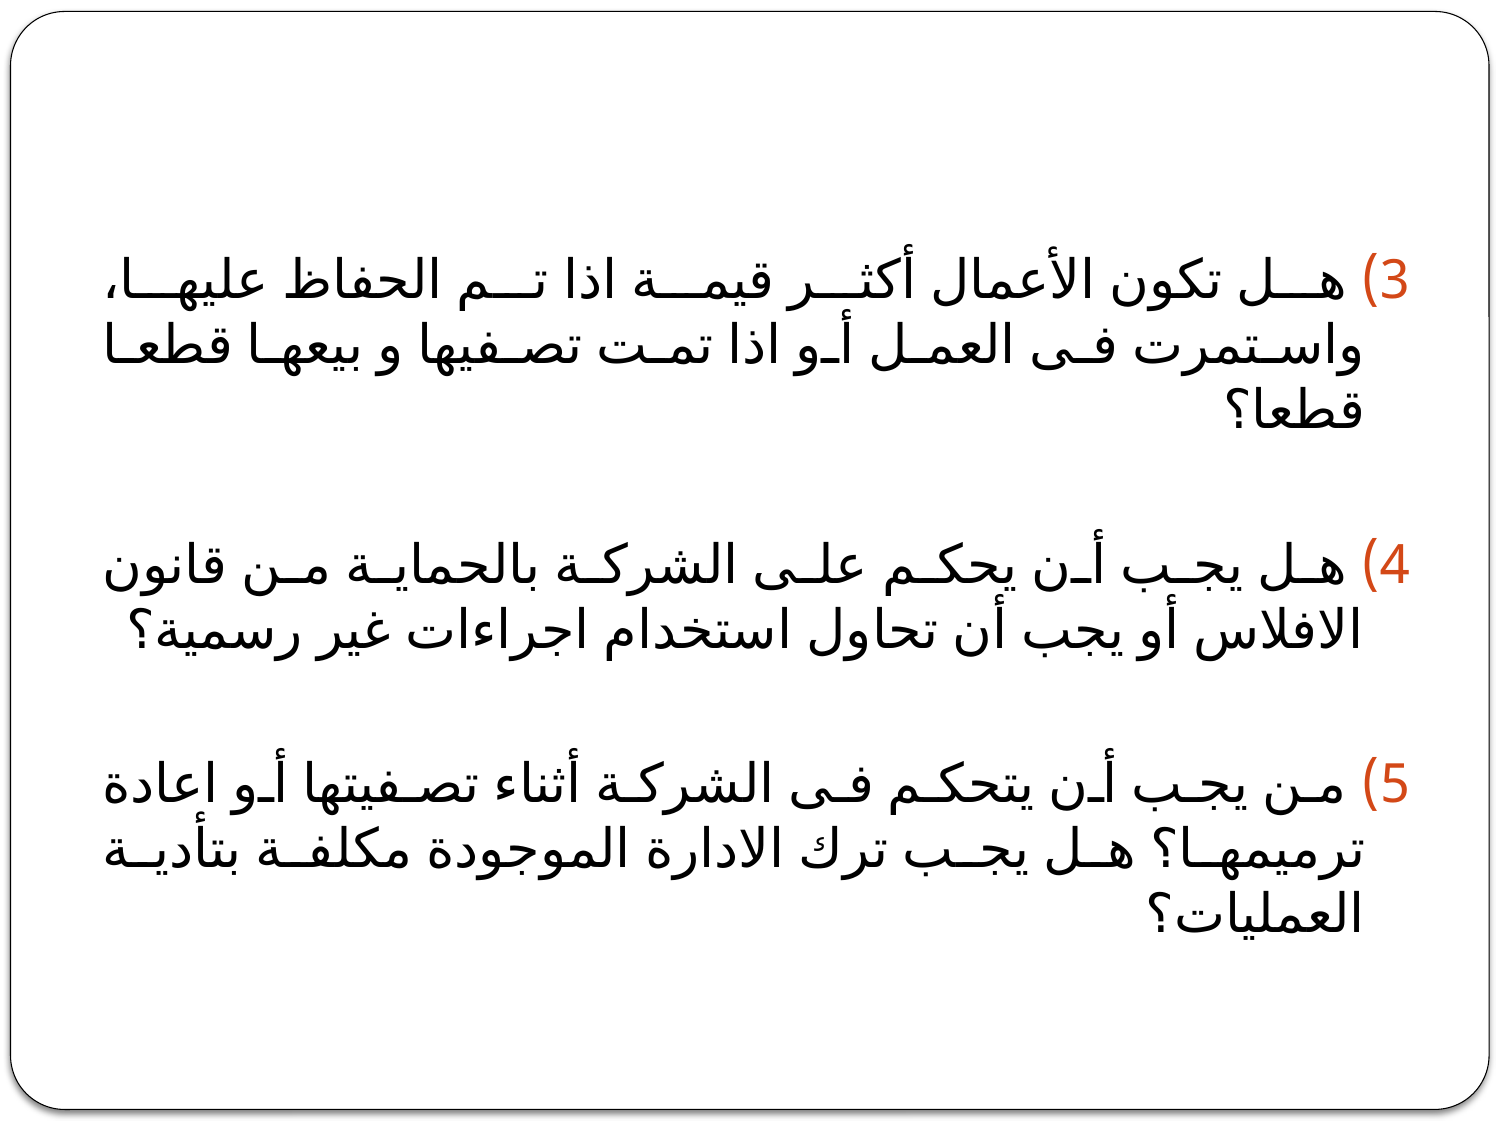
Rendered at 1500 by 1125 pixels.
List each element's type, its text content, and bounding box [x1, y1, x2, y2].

list 3) هل تكون الأعمال أكثر قيمة اذا تم الحفاظ عليها، واستمرت فى العمل أو اذا تمت تصفيها و بيعها قطعا قطعا؟ 4) هل يجب أن يحكم على الشركة بالحماية من قانون الافلاس أو يجب أن تحاول استخدام اجراءات غير رسمية؟ 5) من يجب أن يتحكم فى الشركة أثناء تصفيتها أو اعادة ترميمها؟ هل يجب ترك الادارة الموجودة مكلفة بتأدية العمليات؟ [87, 237, 1425, 988]
